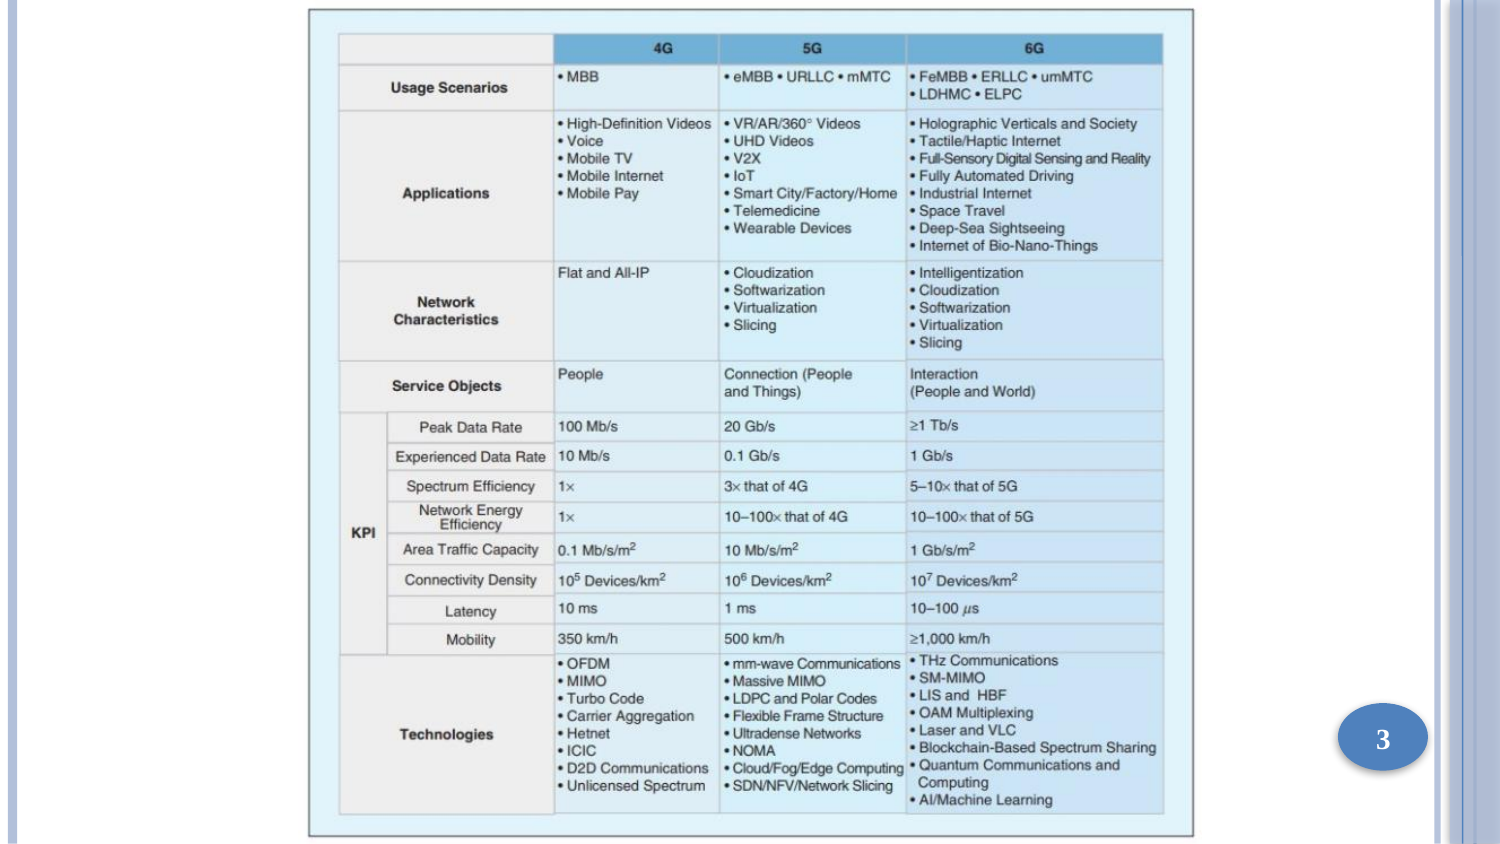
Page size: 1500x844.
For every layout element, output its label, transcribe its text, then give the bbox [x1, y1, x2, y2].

slide_number 3 [1333, 705, 1434, 770]
picture [298, 0, 1202, 844]
